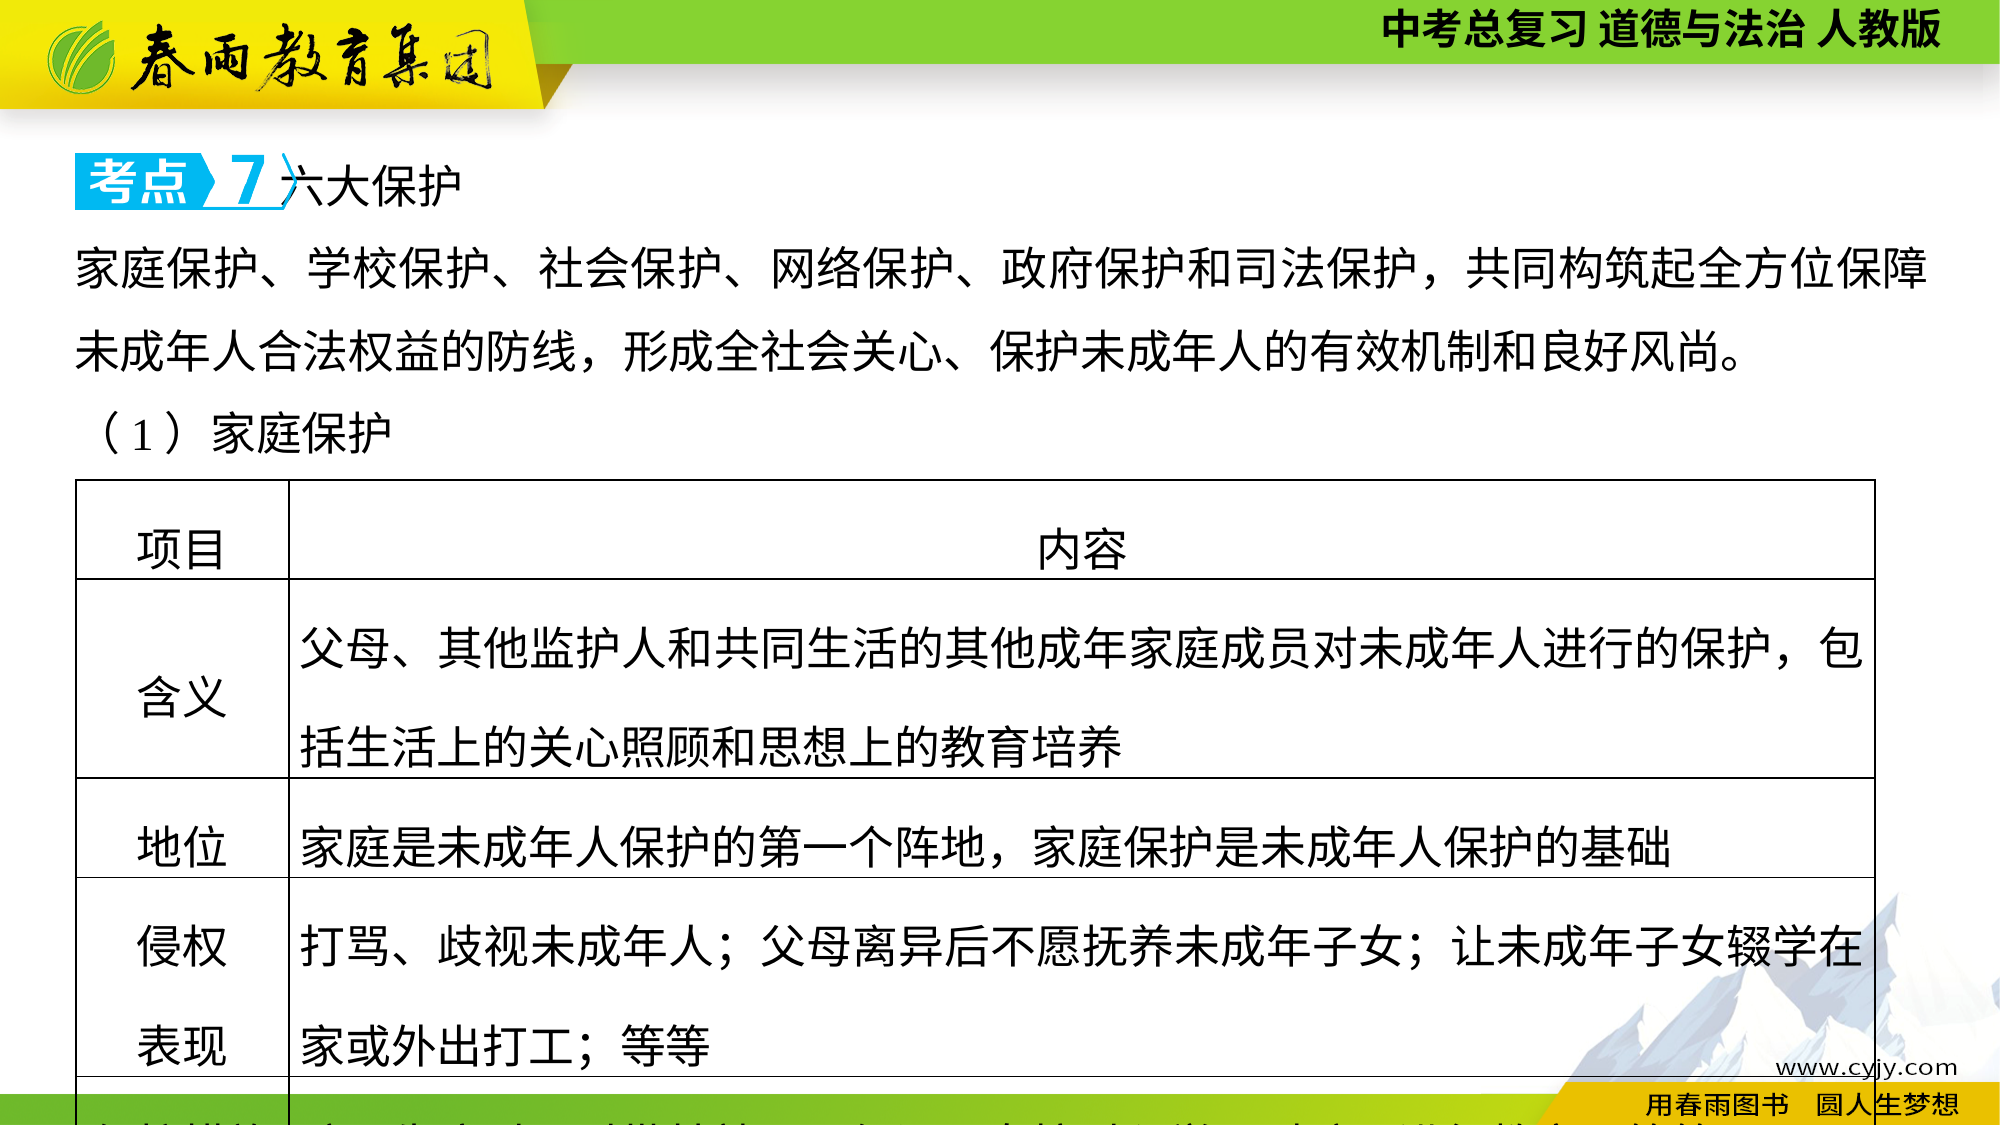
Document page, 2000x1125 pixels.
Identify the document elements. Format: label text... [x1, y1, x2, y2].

table_cell 孩子生病时及时带其就医；保证子女按时入学；对孩子进行教育；等等 [290, 1077, 1874, 1125]
picture [0, 0, 2000, 1125]
table_cell 父母、其他监护人和共同生活的其他成年家庭成员对未成年人进行的保护，包括生活上的关心照顾和思想上的教育培养 [290, 580, 1874, 777]
table_header 内容 [290, 481, 1874, 578]
table_cell 打骂、歧视未成年人；父母离异后不愿抚养未成年子女；让未成年子女辍学在家或外出打工；等等 [290, 878, 1874, 1076]
table_cell 侵权 表现 [77, 878, 288, 1076]
table_cell 保护措施 [77, 1077, 288, 1125]
table_cell 含义 [77, 580, 288, 777]
table_cell 家庭是未成年人保护的第一个阵地，家庭保护是未成年人保护的基础 [290, 779, 1874, 877]
table_header 项目 [77, 481, 288, 578]
table_cell 地位 [77, 779, 288, 877]
list 六大保护 家庭保护、学校保护、社会保护、网络保护、政府保护和司法保护，共同构筑起全方位保障未成年人合法权益的防线，形成全社会关心、保护未成年人的有效机制和良好风尚。 （1）家庭保护 [59, 122, 1944, 461]
